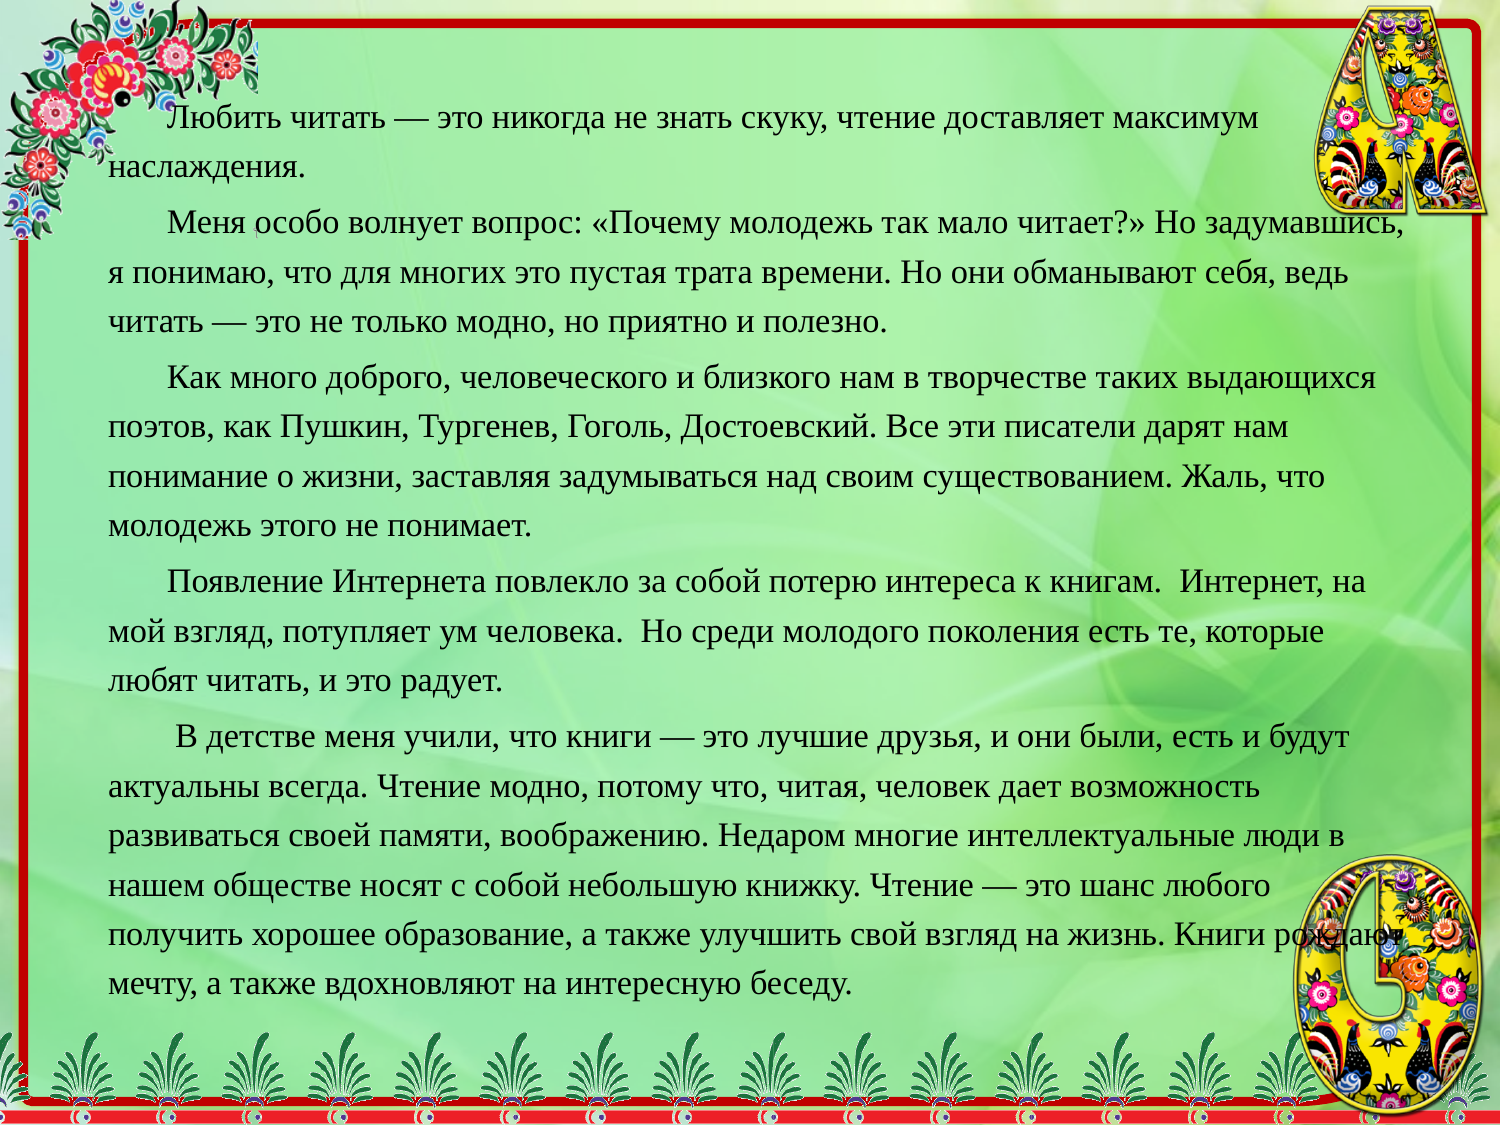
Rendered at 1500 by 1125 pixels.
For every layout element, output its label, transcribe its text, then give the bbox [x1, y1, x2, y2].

picture [0, 0, 1500, 1125]
list Любить читать — это никогда не знать скуку, чтение доставляет максимум наслаждения. Меня особо волнует вопрос: «Почему молодежь так мало читает?» Но задумавшись, я понимаю, что для многих это пустая трата времени. Но они обманывают себя, ведь читать — это не только модно, но приятно и полезно. Как много доброго, человеческого и близкого нам в творчестве таких выдающихся поэтов, как Пушкин, Тургенев, Гоголь, Достоевский. Все эти писатели дарят нам понимание о жизни, заставляя задумываться над своим существованием. Жаль, что молодежь этого не понимает. Появление Интернета повлекло за собой потерю интереса к книгам. Интернет, на мой взгляд, потупляет ум человека. Но среди молодого поколения есть те, которые любят читать, и это радует. В детстве меня учили, что книги — это лучшие друзья, и они были, есть и будут актуальны всегда. Чтение модно, потому что, читая, человек дает возможность развиваться своей памяти, воображению. Недаром многие интеллектуальные люди в нашем обществе носят с собой небольшую книжку. Чтение — это шанс любого получить хорошее образование, а также улучшить свой взгляд на жизнь. Книги рождают мечту, а также вдохновляют на интересную беседу. [41, 42, 1425, 1059]
